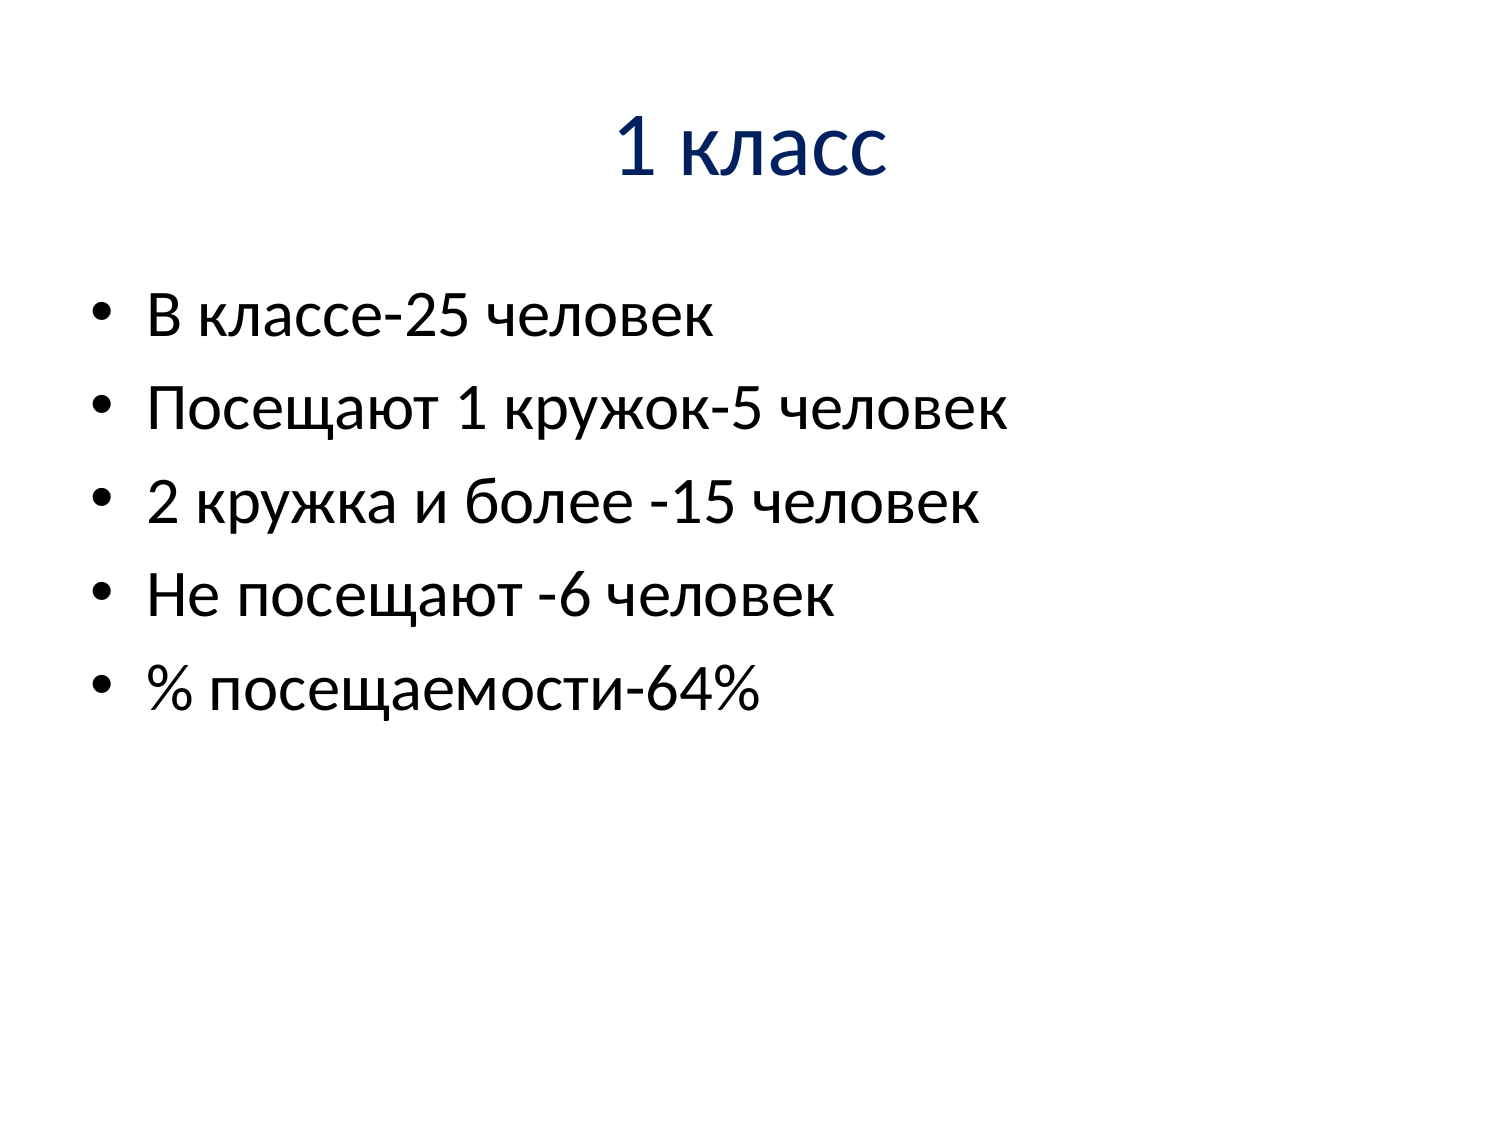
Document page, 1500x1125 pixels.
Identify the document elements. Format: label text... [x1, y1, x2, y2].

list В классе-25 человек Посещают 1 кружок-5 человек 2 кружка и более -15 человек Не посещают -6 человек % посещаемости-64% [75, 262, 1425, 1005]
title 1 класс [75, 45, 1425, 233]
